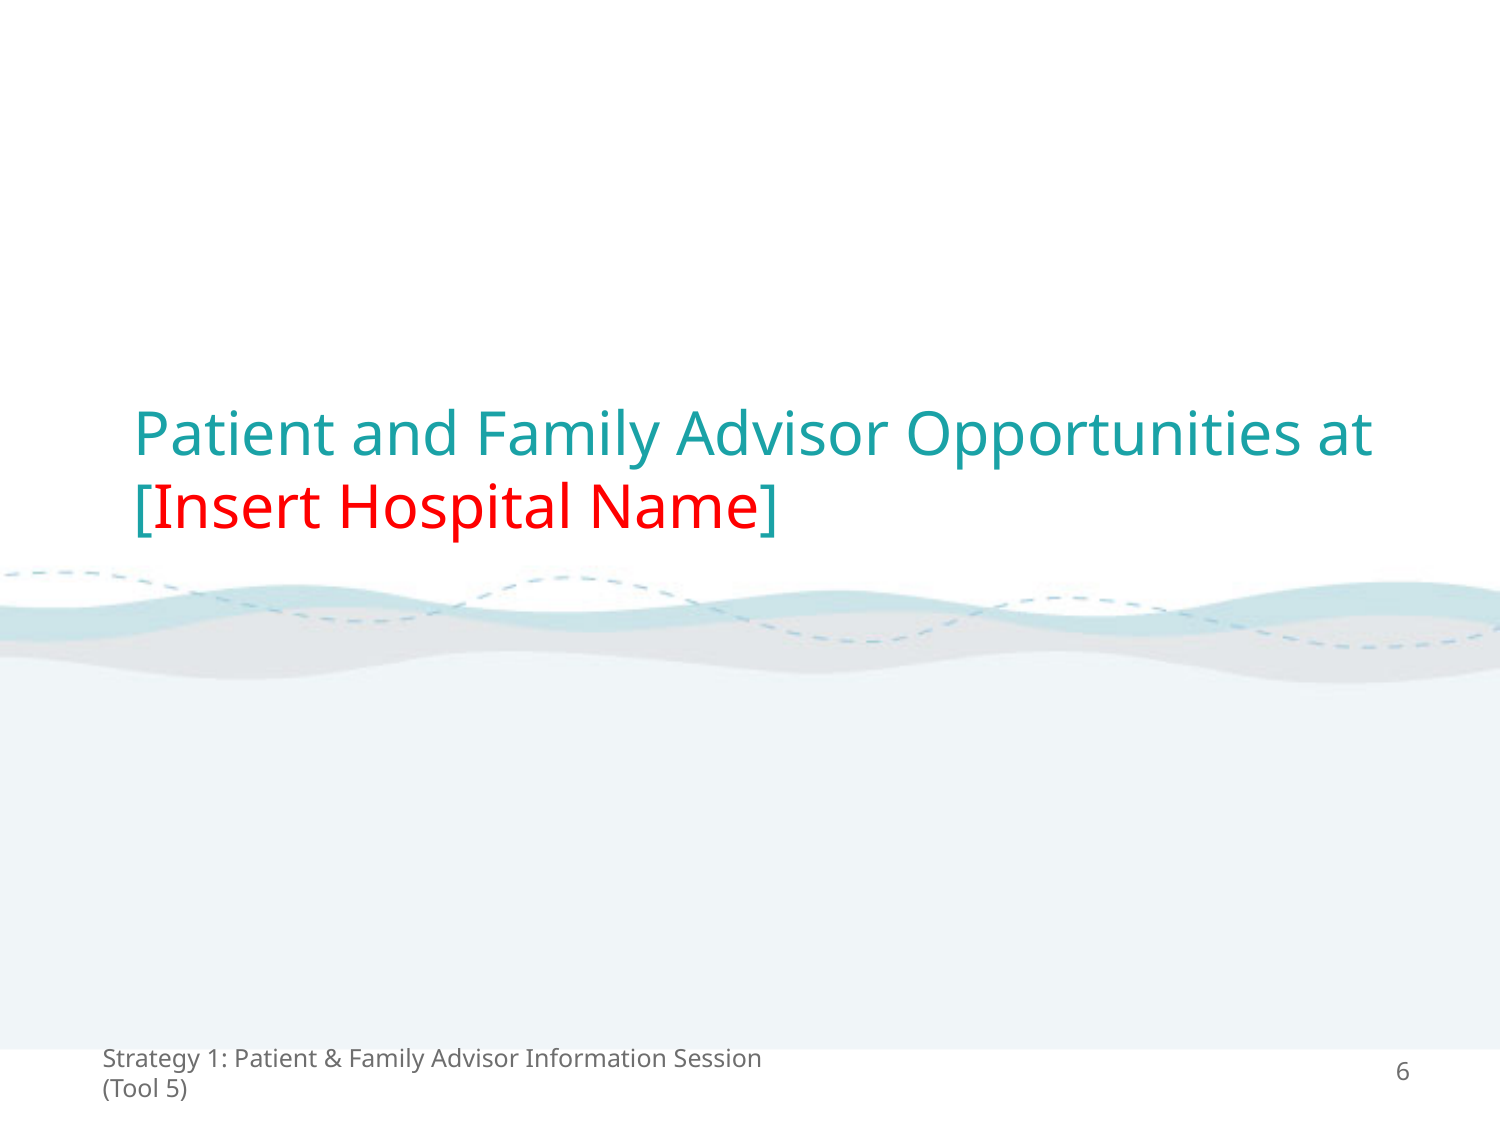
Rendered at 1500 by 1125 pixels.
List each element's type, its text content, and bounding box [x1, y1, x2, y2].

footer Strategy 1: Patient & Family Advisor Information Session (Tool 5) [87, 1042, 800, 1103]
slide_number 6 [1074, 1042, 1425, 1103]
picture [0, 0, 1500, 1125]
title Patient and Family Advisor Opportunities at [Insert Hospital Name] [118, 324, 1394, 549]
